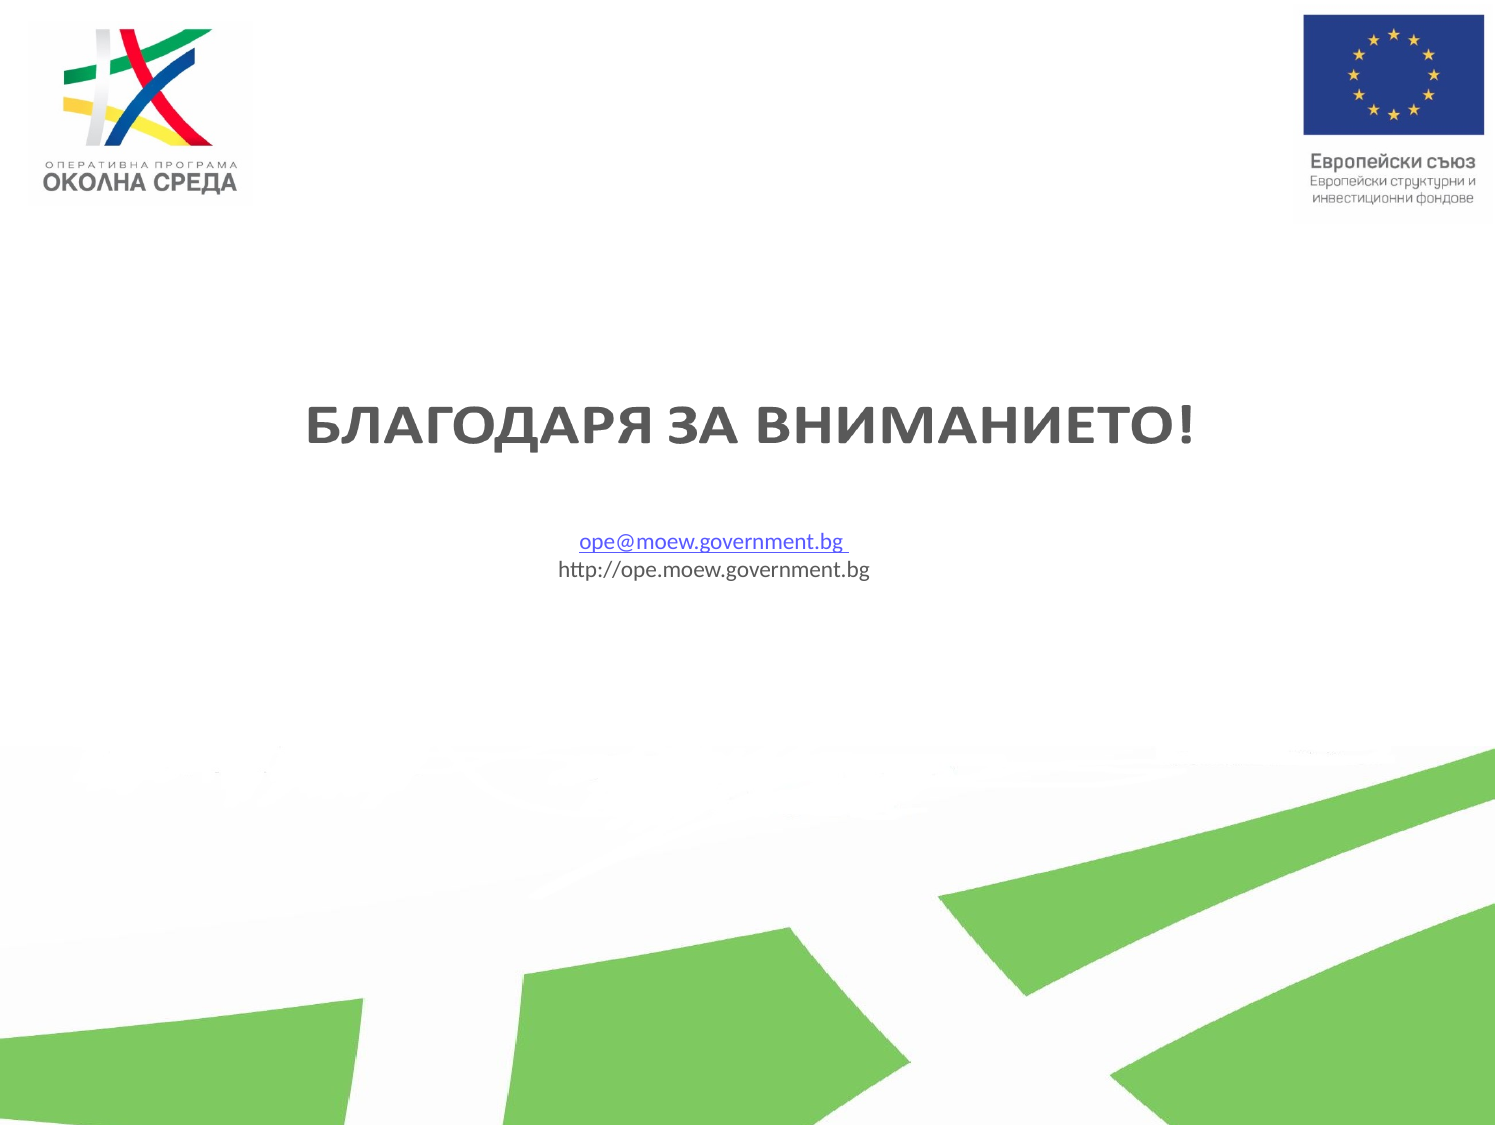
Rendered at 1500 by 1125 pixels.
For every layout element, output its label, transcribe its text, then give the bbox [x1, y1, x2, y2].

picture [28, 21, 254, 206]
picture [0, 746, 1496, 1125]
title ope@moew.government.bg http://ope.moew.government.bg [76, 349, 1352, 591]
picture [264, 373, 1236, 492]
picture [1293, 3, 1493, 224]
